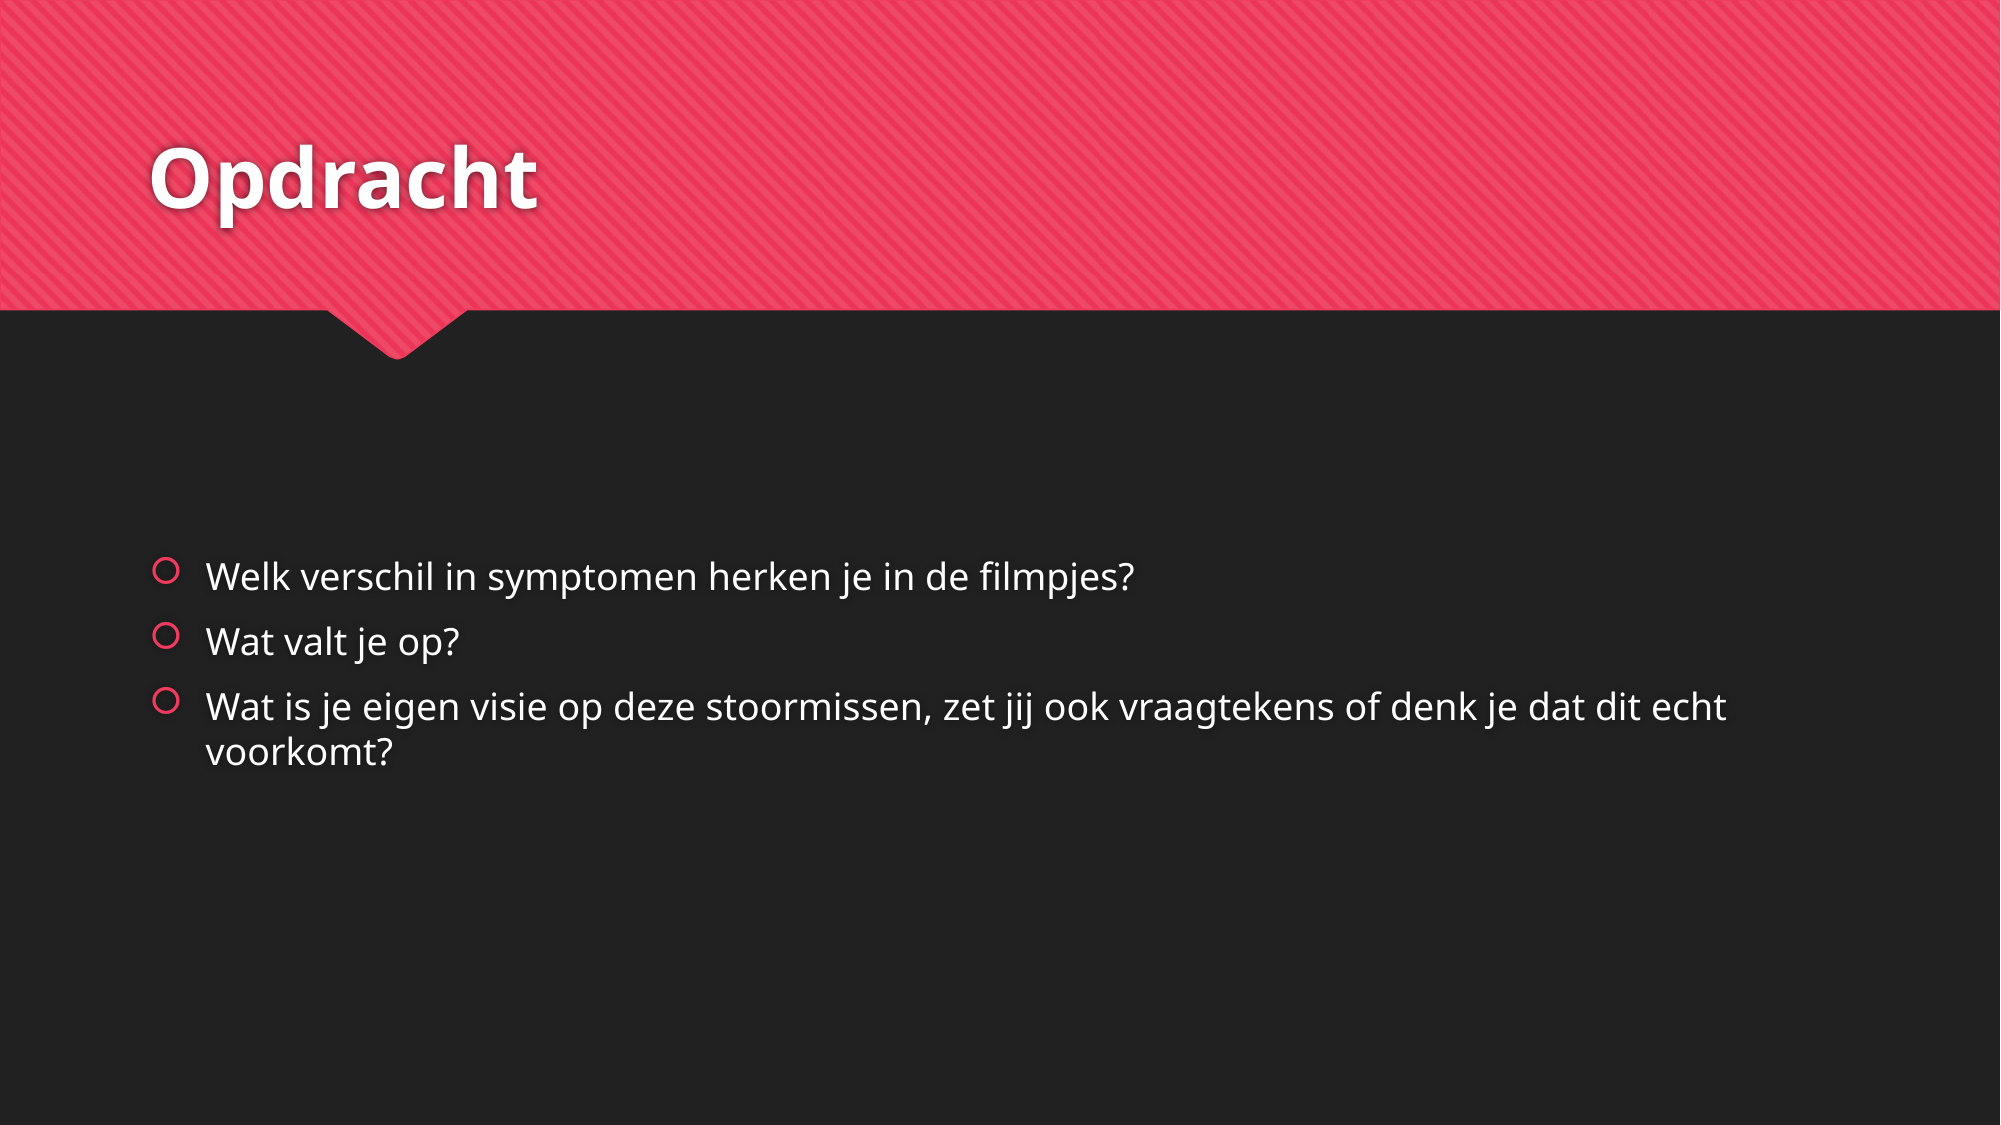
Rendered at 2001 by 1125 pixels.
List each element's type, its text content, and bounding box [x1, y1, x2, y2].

list Welk verschil in symptomen herken je in de filmpjes? Wat valt je op? Wat is je eigen visie op deze stoormissen, zet jij ook vraagtekens of denk je dat dit echt voorkomt? [134, 364, 1866, 962]
title Opdracht [132, 73, 1868, 233]
